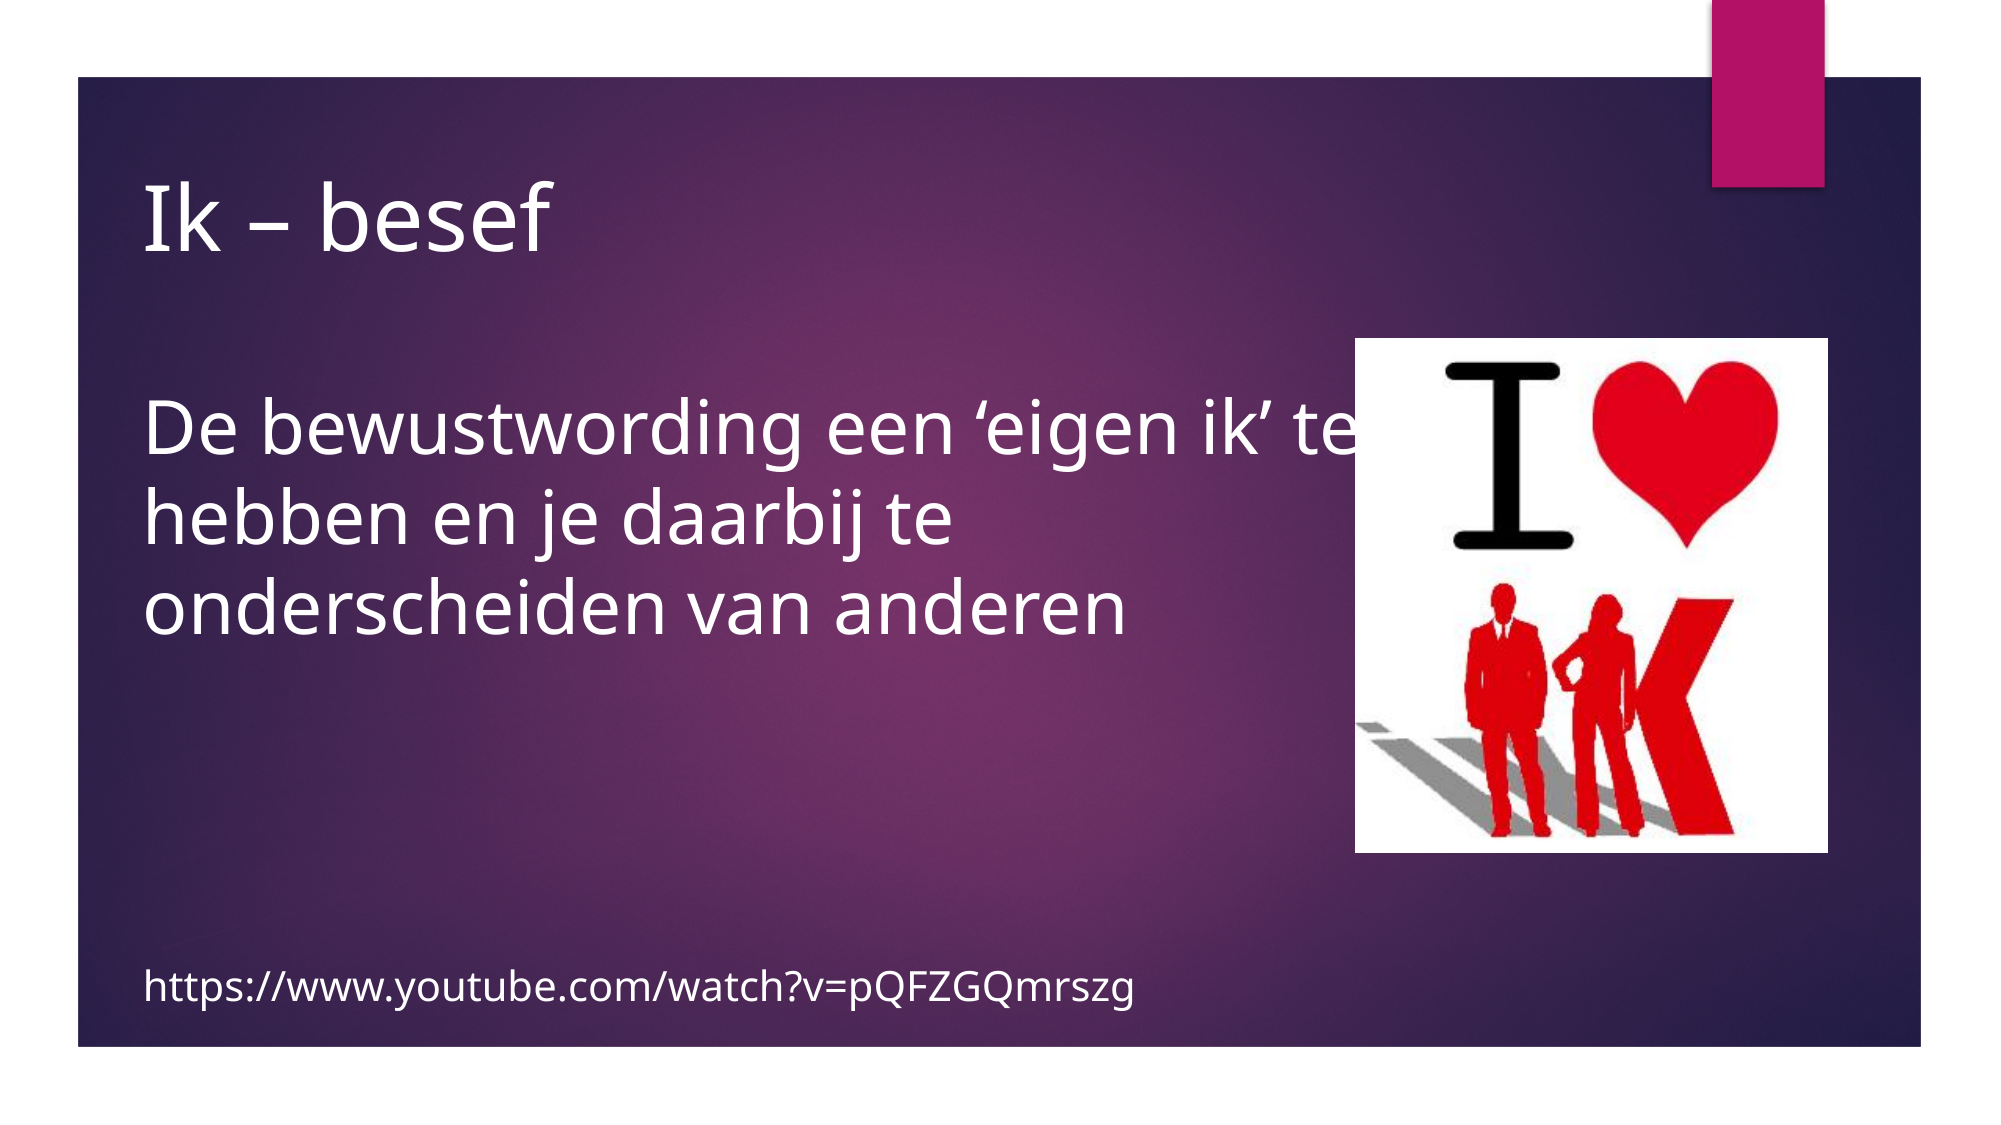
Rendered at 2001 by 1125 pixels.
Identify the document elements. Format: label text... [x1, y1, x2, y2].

text_box Ik – besef De bewustwording een ‘eigen ik’ te hebben en je daarbij te onderscheiden van anderen https://www.youtube.com/watch?v=pQFZGQmrszg [128, 152, 1853, 1017]
picture [1355, 337, 1828, 853]
